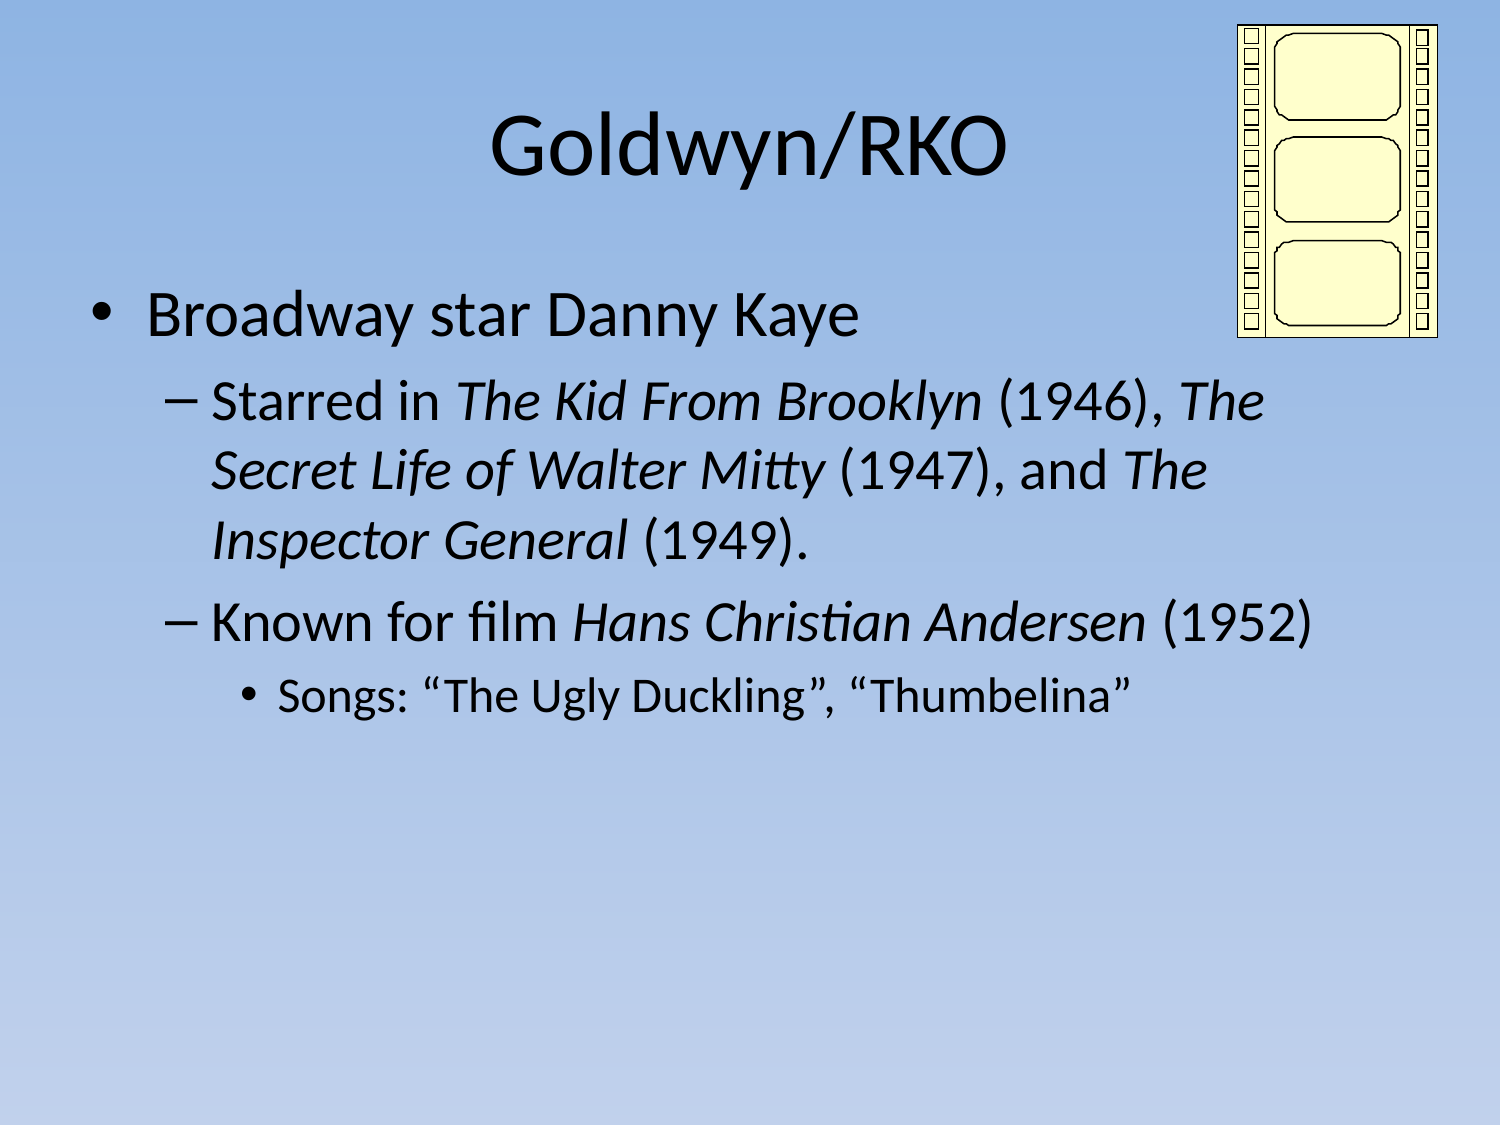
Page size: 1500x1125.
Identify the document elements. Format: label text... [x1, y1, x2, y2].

text_box [1237, 24, 1438, 338]
list Broadway star Danny Kaye Starred in The Kid From Brooklyn (1946), The Secret Life of Walter Mitty (1947), and The Inspector General (1949). Known for film Hans Christian Andersen (1952) Songs: “The Ugly Duckling”, “Thumbelina” [75, 262, 1425, 1005]
title Goldwyn/RKO [75, 45, 1237, 233]
